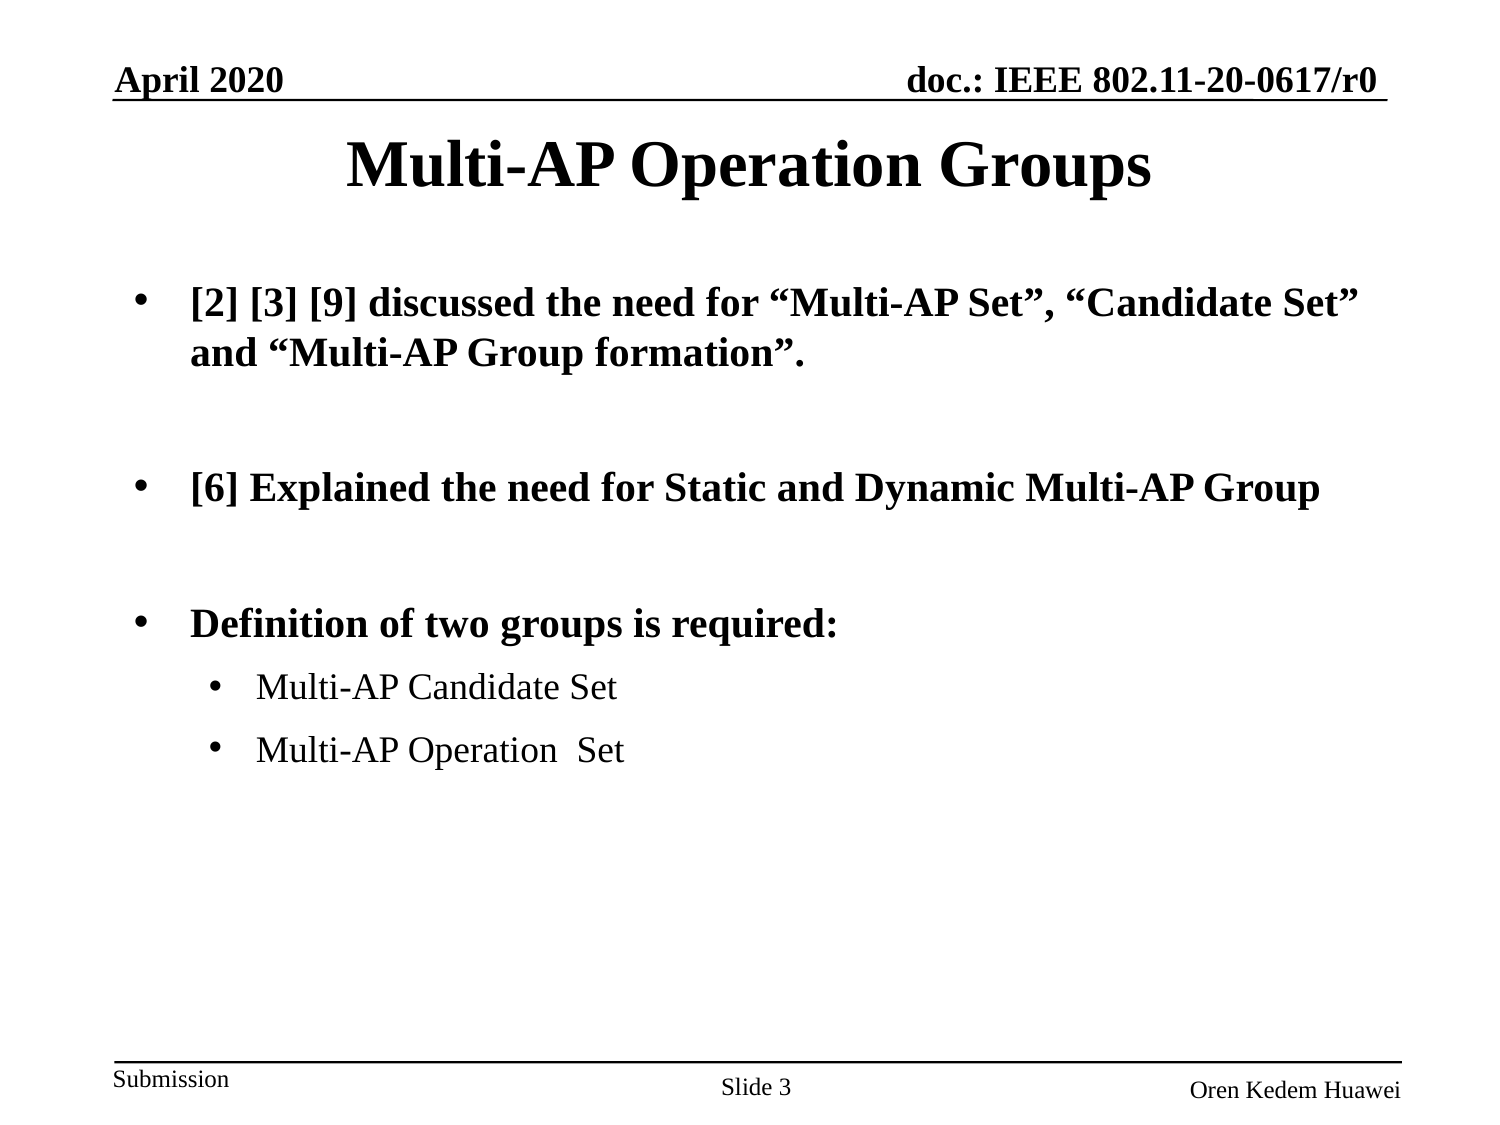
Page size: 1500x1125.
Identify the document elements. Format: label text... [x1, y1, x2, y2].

title Multi-AP Operation Groups [112, 112, 1388, 209]
list [2] [3] [9] discussed the need for “Multi-AP Set”, “Candidate Set” and “Multi-AP Group formation”. [6] Explained the need for Static and Dynamic Multi-AP Group Definition of two groups is required: Multi-AP Candidate Set Multi-AP Operation Set [118, 267, 1394, 858]
slide_number Slide 3 [711, 1070, 801, 1101]
footer Oren Kedem Huawei [1186, 1073, 1402, 1105]
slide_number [114, 54, 286, 101]
